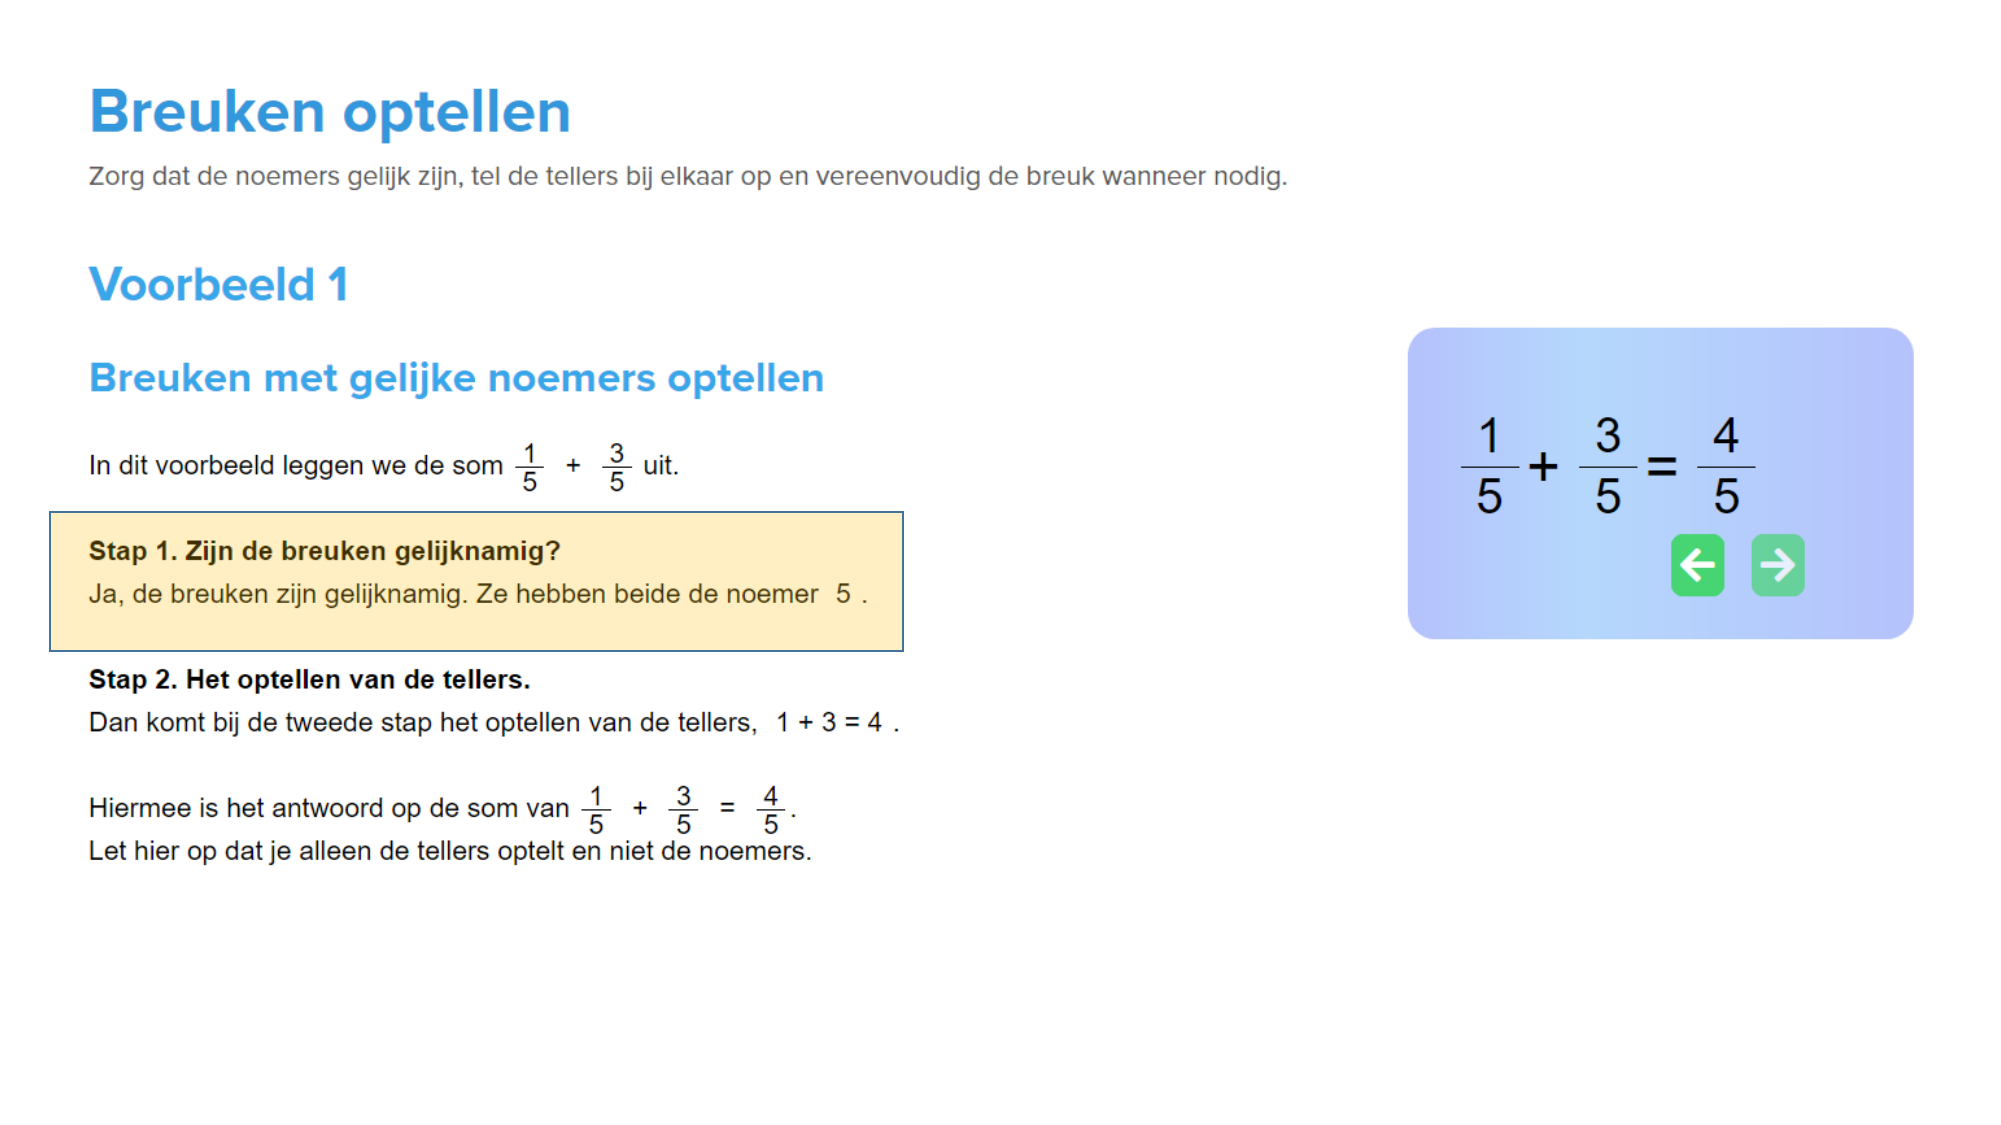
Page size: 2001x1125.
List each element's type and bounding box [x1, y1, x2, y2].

picture [64, 63, 1936, 873]
text_box [49, 511, 64, 652]
